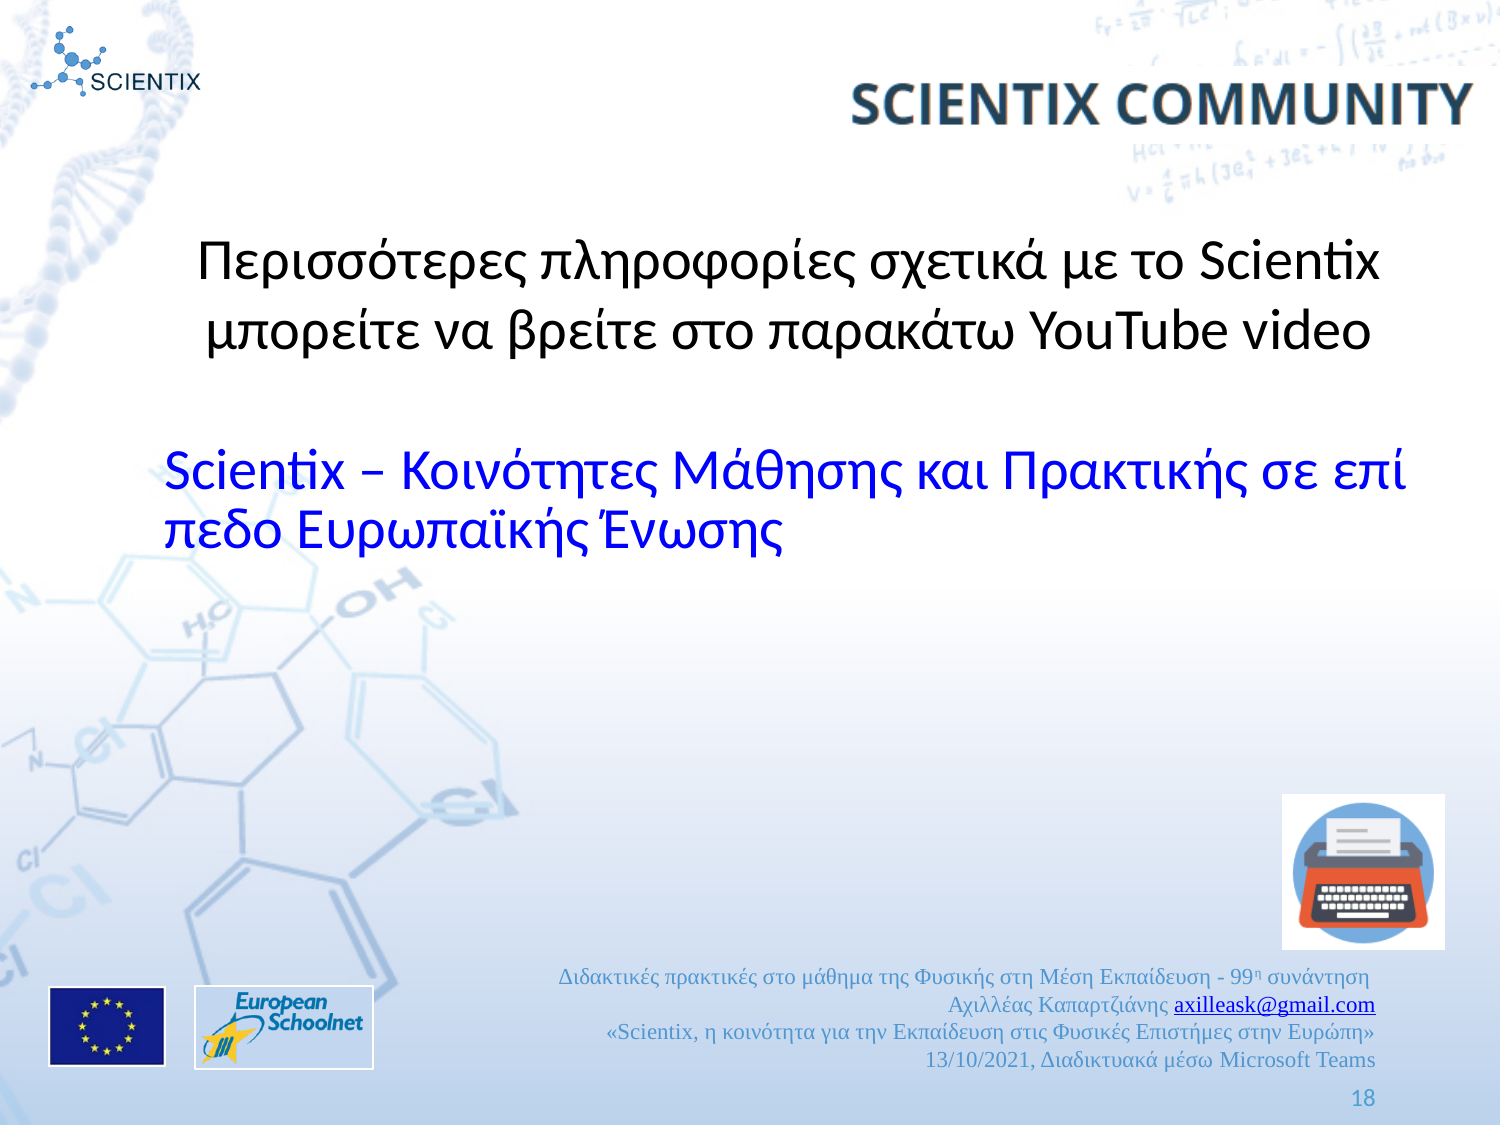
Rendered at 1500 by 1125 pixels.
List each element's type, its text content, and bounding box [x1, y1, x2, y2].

picture [0, 0, 1500, 1125]
text_box Περισσότερες πληροφορίες σχετικά με το Scientix μπορείτε να βρείτε στο παρακάτω YouTube video Scientix – Κοινότητες Μάθησης και Πρακτικής σε επίπεδο Ευρωπαϊκής Ένωσης [149, 144, 1429, 694]
